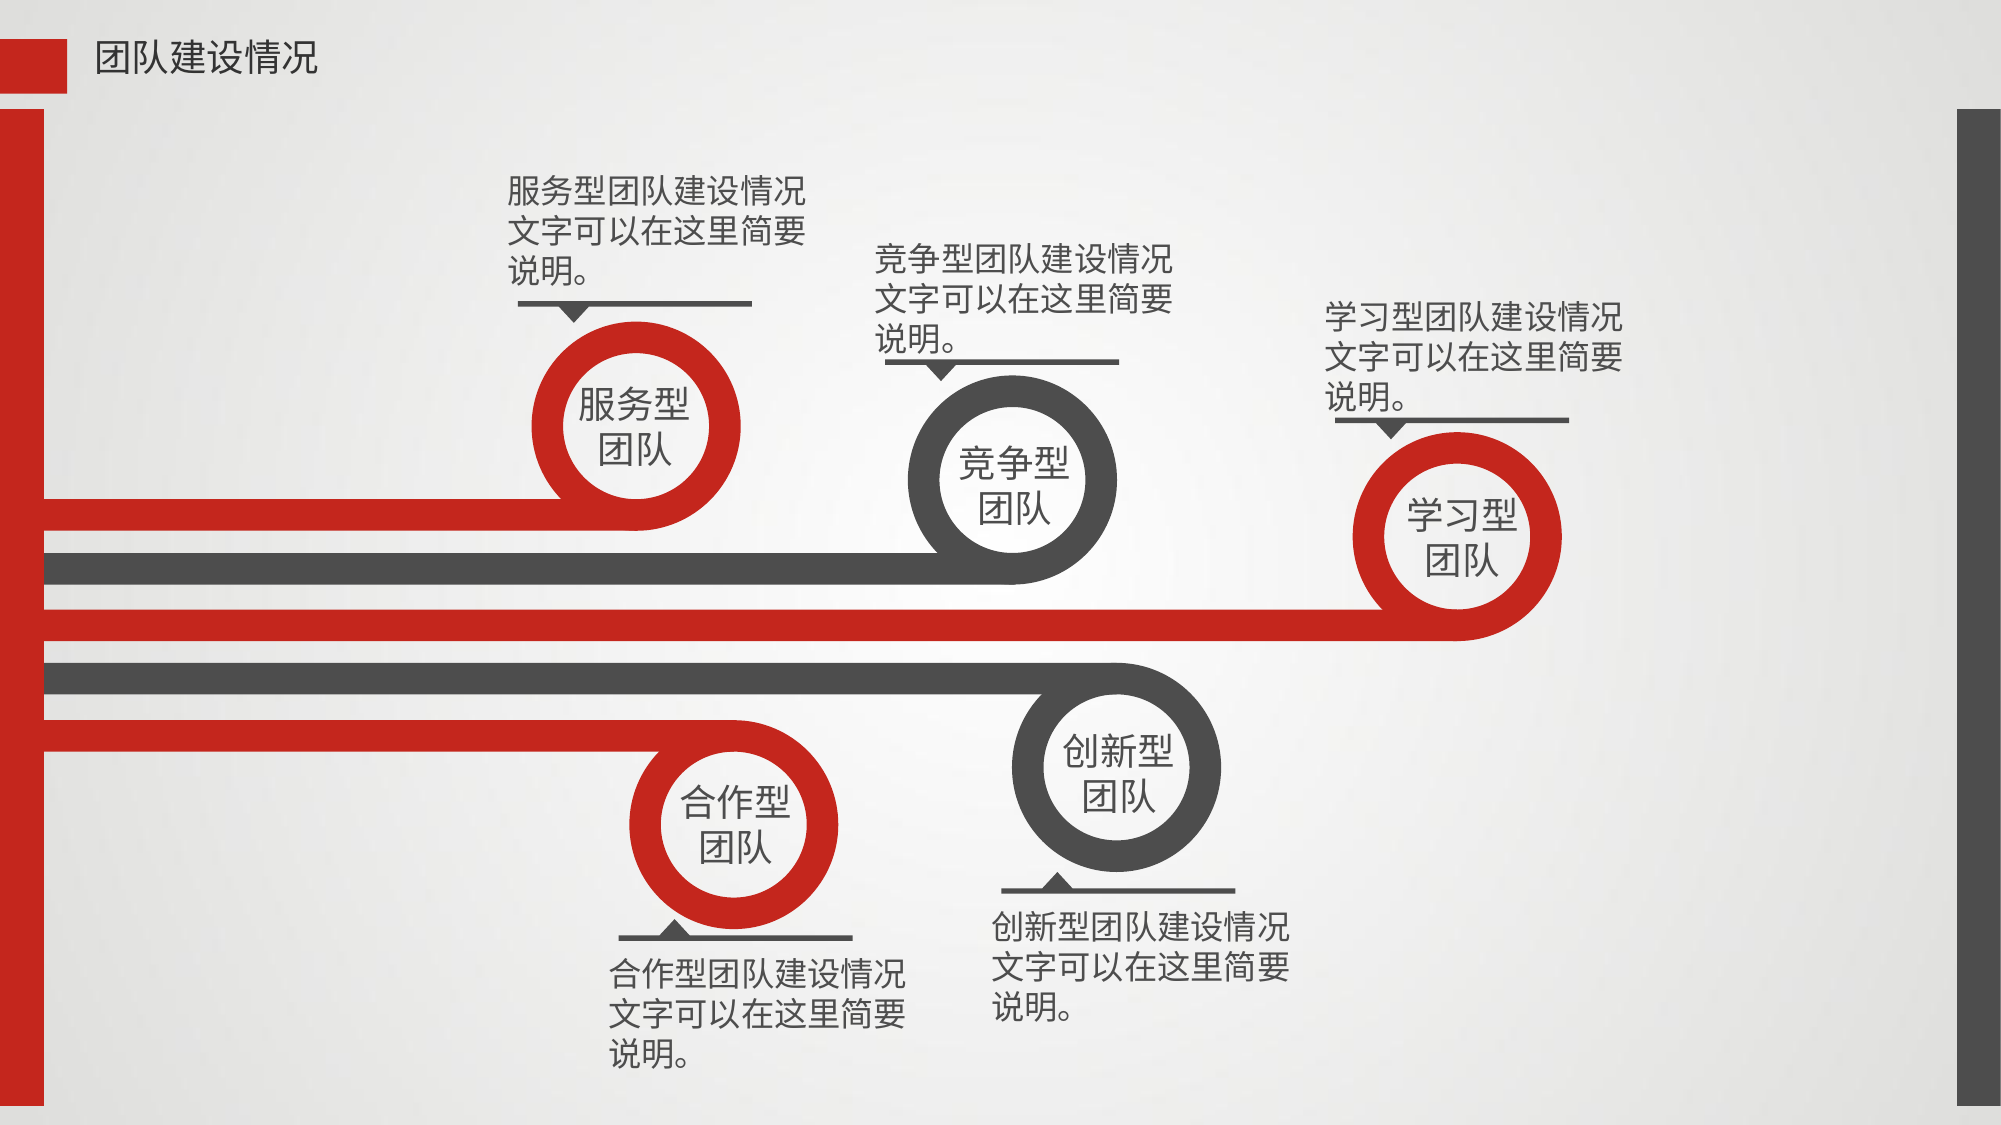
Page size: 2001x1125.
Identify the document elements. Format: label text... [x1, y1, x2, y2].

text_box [1352, 431, 1563, 642]
text_box [44, 720, 627, 752]
text_box [618, 935, 853, 941]
text_box 合作型团队建设情况文字可以在这里简要说明。 [593, 945, 936, 1081]
text_box 创新型团队建设情况文字可以在这里简要说明。 [976, 898, 1318, 1034]
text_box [1011, 662, 1222, 873]
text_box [629, 719, 839, 930]
text_box [1376, 424, 1406, 430]
text_box [1001, 881, 1236, 894]
picture [0, 0, 2001, 1125]
text_box [0, 109, 44, 1106]
text_box [1957, 109, 2001, 1106]
text_box [517, 301, 752, 320]
text_box [44, 553, 902, 585]
text_box 学习型团队建设情况文字可以在这里简要说明。 [1309, 289, 1652, 424]
text_box 竞争型团队建设情况文字可以在这里简要说明。 [859, 230, 1202, 366]
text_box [907, 375, 1118, 585]
text_box 团队建设情况 [79, 26, 335, 86]
text_box 服务型团队建设情况文字可以在这里简要说明。 [492, 162, 835, 298]
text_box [531, 321, 741, 531]
text_box [44, 662, 1010, 695]
text_box [44, 499, 526, 531]
text_box [44, 609, 1347, 642]
text_box [0, 39, 68, 94]
text_box [926, 366, 955, 373]
